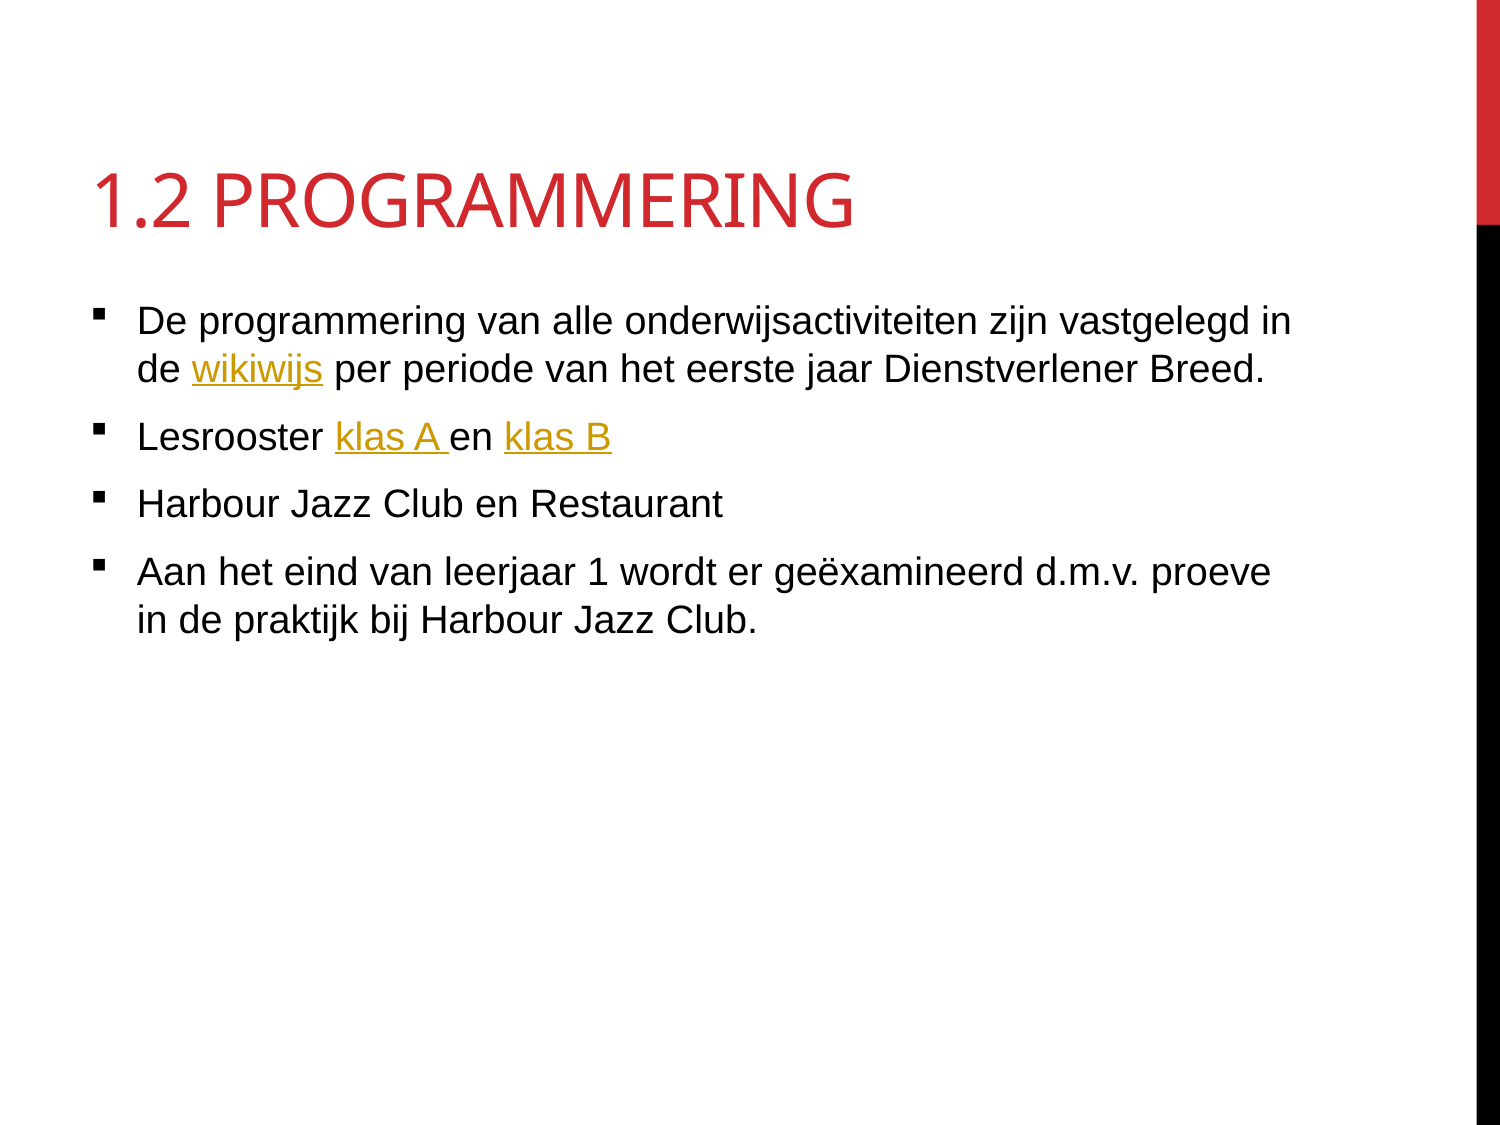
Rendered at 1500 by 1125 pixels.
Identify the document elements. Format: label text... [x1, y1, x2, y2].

title 1.2 Programmering [75, 25, 1025, 250]
list De programmering van alle onderwijsactiviteiten zijn vastgelegd in de wikiwijs per periode van het eerste jaar Dienstverlener Breed. Lesrooster klas A en klas B Harbour Jazz Club en Restaurant Aan het eind van leerjaar 1 wordt er geëxamineerd d.m.v. proeve in de praktijk bij Harbour Jazz Club. [75, 287, 1325, 1005]
